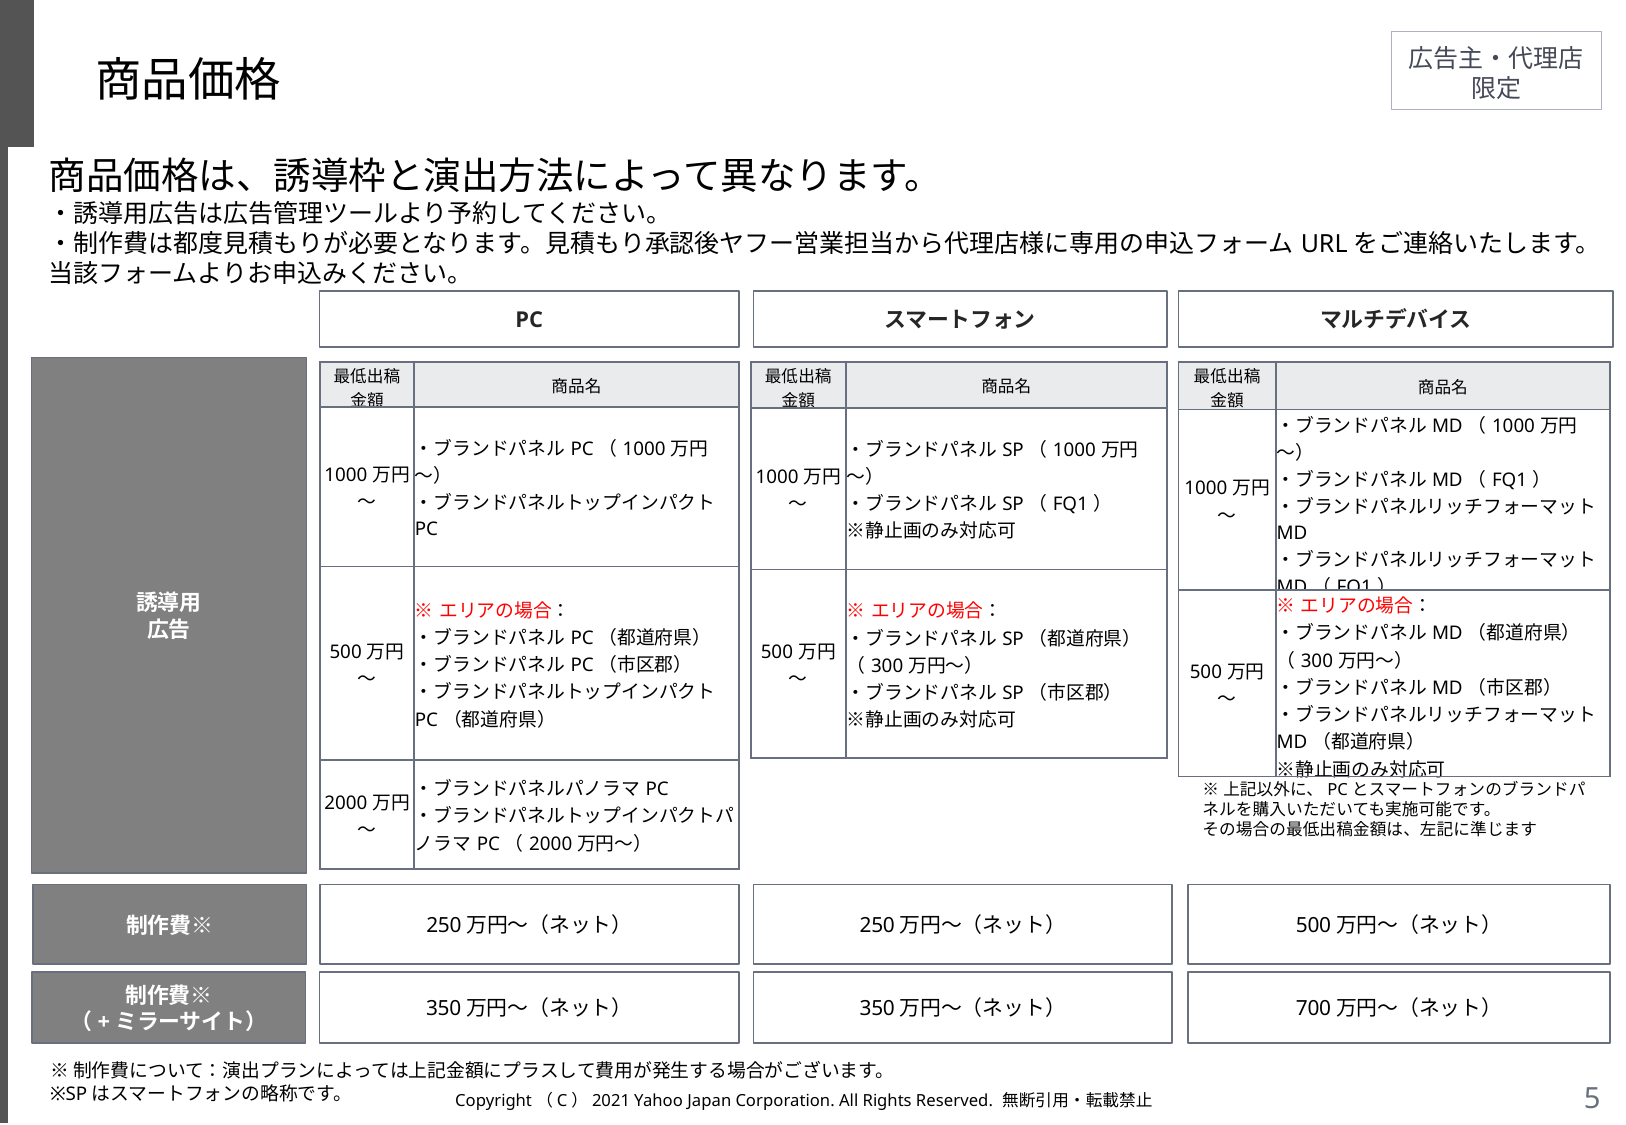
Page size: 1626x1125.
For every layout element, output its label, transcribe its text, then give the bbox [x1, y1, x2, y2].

table_cell ※エリアの場合： ・ブランドパネルMD（都道府県）（300万円～） ・ブランドパネルMD（市区郡） ・ブランドパネルリッチフォーマットMD（都道府県） ※静止画のみ対応可 [1277, 591, 1609, 776]
text_box ※上記以外に、PCとスマートフォンのブランドパネルを購入いただいても実施可能です。 その場合の最低出稿金額は、左記に準じます [1187, 777, 1608, 847]
table_cell 2000万円～ [321, 761, 413, 868]
table_header 最低出稿 金額 [752, 363, 845, 407]
table_cell 500万円 ～ [752, 570, 845, 757]
text_box 誘導用 広告 [29, 355, 308, 875]
table_cell 1000万円 ～ [752, 409, 845, 569]
text_box スマートフォン [751, 295, 1169, 349]
text_box 250万円～（ネット） [751, 882, 1174, 966]
text_box 700万円～（ネット） [1186, 970, 1612, 1045]
table_header 商品名 [415, 363, 738, 406]
table_cell ・ブランドパネルMD（1000万円～） ・ブランドパネルMD（FQ1） ・ブランドパネルリッチフォーマットMD ・ブランドパネルリッチフォーマットMD（FQ1） ※静止画のみ対応可 [1277, 410, 1609, 589]
table_header 最低出稿 金額 [321, 363, 413, 406]
table_cell ・ブランドパネルパノラマPC ・ブランドパネルトップインパクトパノラマPC（2000万円～） [415, 761, 738, 868]
text_box 商品価格は、誘導枠と演出方法によって異なります。 ・誘導用広告は広告管理ツールより予約してください。 ・制作費は都度見積もりが必要となります。見積もり承認後ヤフー営業担当から代理店様に専用の申込フォームURLをご連絡いたします。当該フォームよりお申込みください。 [34, 145, 1593, 295]
table_cell ※エリアの場合： ・ブランドパネルSP（都道府県）（300万円～） ・ブランドパネルSP（市区郡） ※静止画のみ対応可 [847, 570, 1166, 757]
table_cell 1000万円～ [321, 408, 413, 566]
table_header 最低出稿 金額 [1179, 363, 1275, 409]
table_cell ※エリアの場合： ・ブランドパネルPC（都道府県） ・ブランドパネルPC（市区郡） ・ブランドパネルトップインパクトPC（都道府県） [415, 567, 738, 759]
table_header 商品名 [847, 363, 1166, 407]
table_cell ・ブランドパネルPC（1000万円～） ・ブランドパネルトップインパクトPC [415, 408, 738, 566]
footer Copyright（C）2021 Yahoo Japan Corporation. All Rights Reserved. 無断引用・転載禁止 [909, 1082, 1185, 1118]
text_box マルチデバイス [1176, 289, 1615, 349]
table_header 商品名 [1277, 363, 1609, 409]
text_box PC [317, 295, 741, 349]
title 商品価格 [80, 42, 1392, 114]
table_cell 1000万円～ [1179, 410, 1275, 589]
table_cell ・ブランドパネルSP（1000万円～） ・ブランドパネルSP（FQ1） ※静止画のみ対応可 [847, 409, 1166, 569]
table_cell 500万円 ～ [321, 567, 413, 759]
text_box 350万円～（ネット） [751, 970, 1174, 1045]
text_box 制作費※ （+ミラーサイト） [30, 970, 308, 1045]
text_box 250万円～（ネット） [318, 882, 741, 966]
text_box ※制作費について：演出プランによっては上記金額にプラスして費用が発生する場合がございます。 ※SPはスマートフォンの略称です。 [35, 1051, 909, 1125]
table_cell 500万円 ～ [1179, 591, 1275, 776]
text_box 350万円～（ネット） [317, 970, 741, 1045]
text_box 500万円～（ネット） [1186, 882, 1612, 966]
text_box 制作費※ [31, 882, 309, 966]
